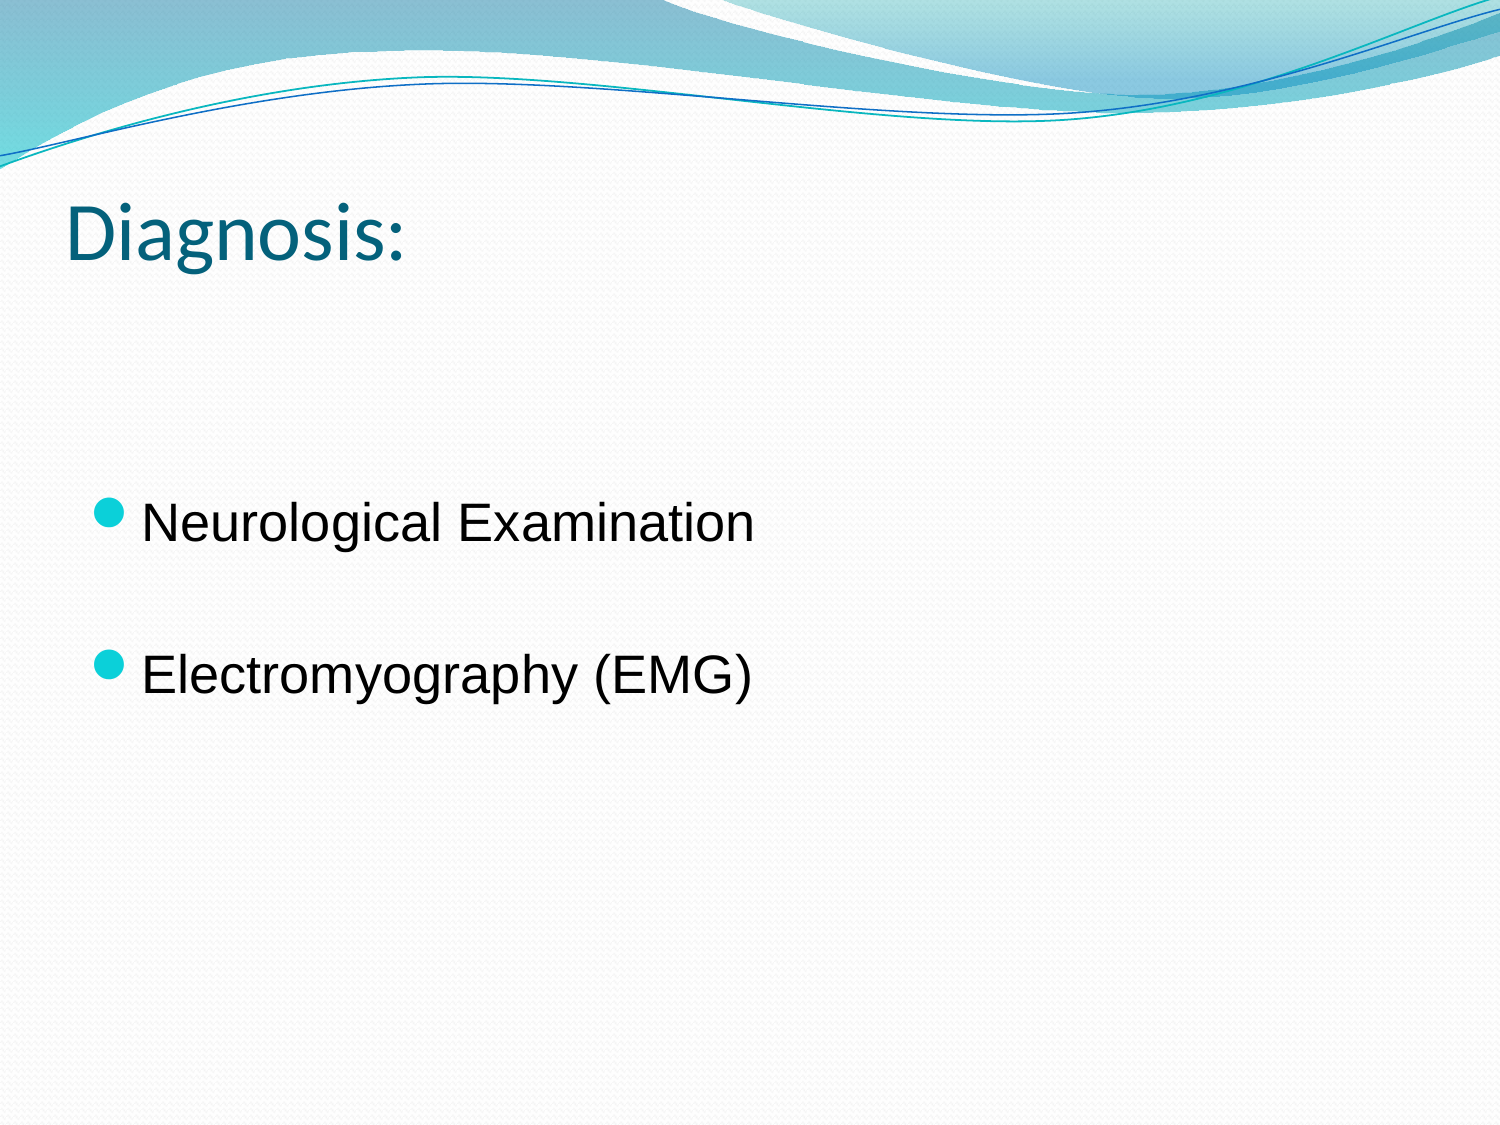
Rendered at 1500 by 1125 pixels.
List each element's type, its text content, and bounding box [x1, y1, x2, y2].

title Diagnosis: [64, 90, 1415, 278]
list Neurological Examination Electromyography (EMG) [75, 317, 1425, 1038]
